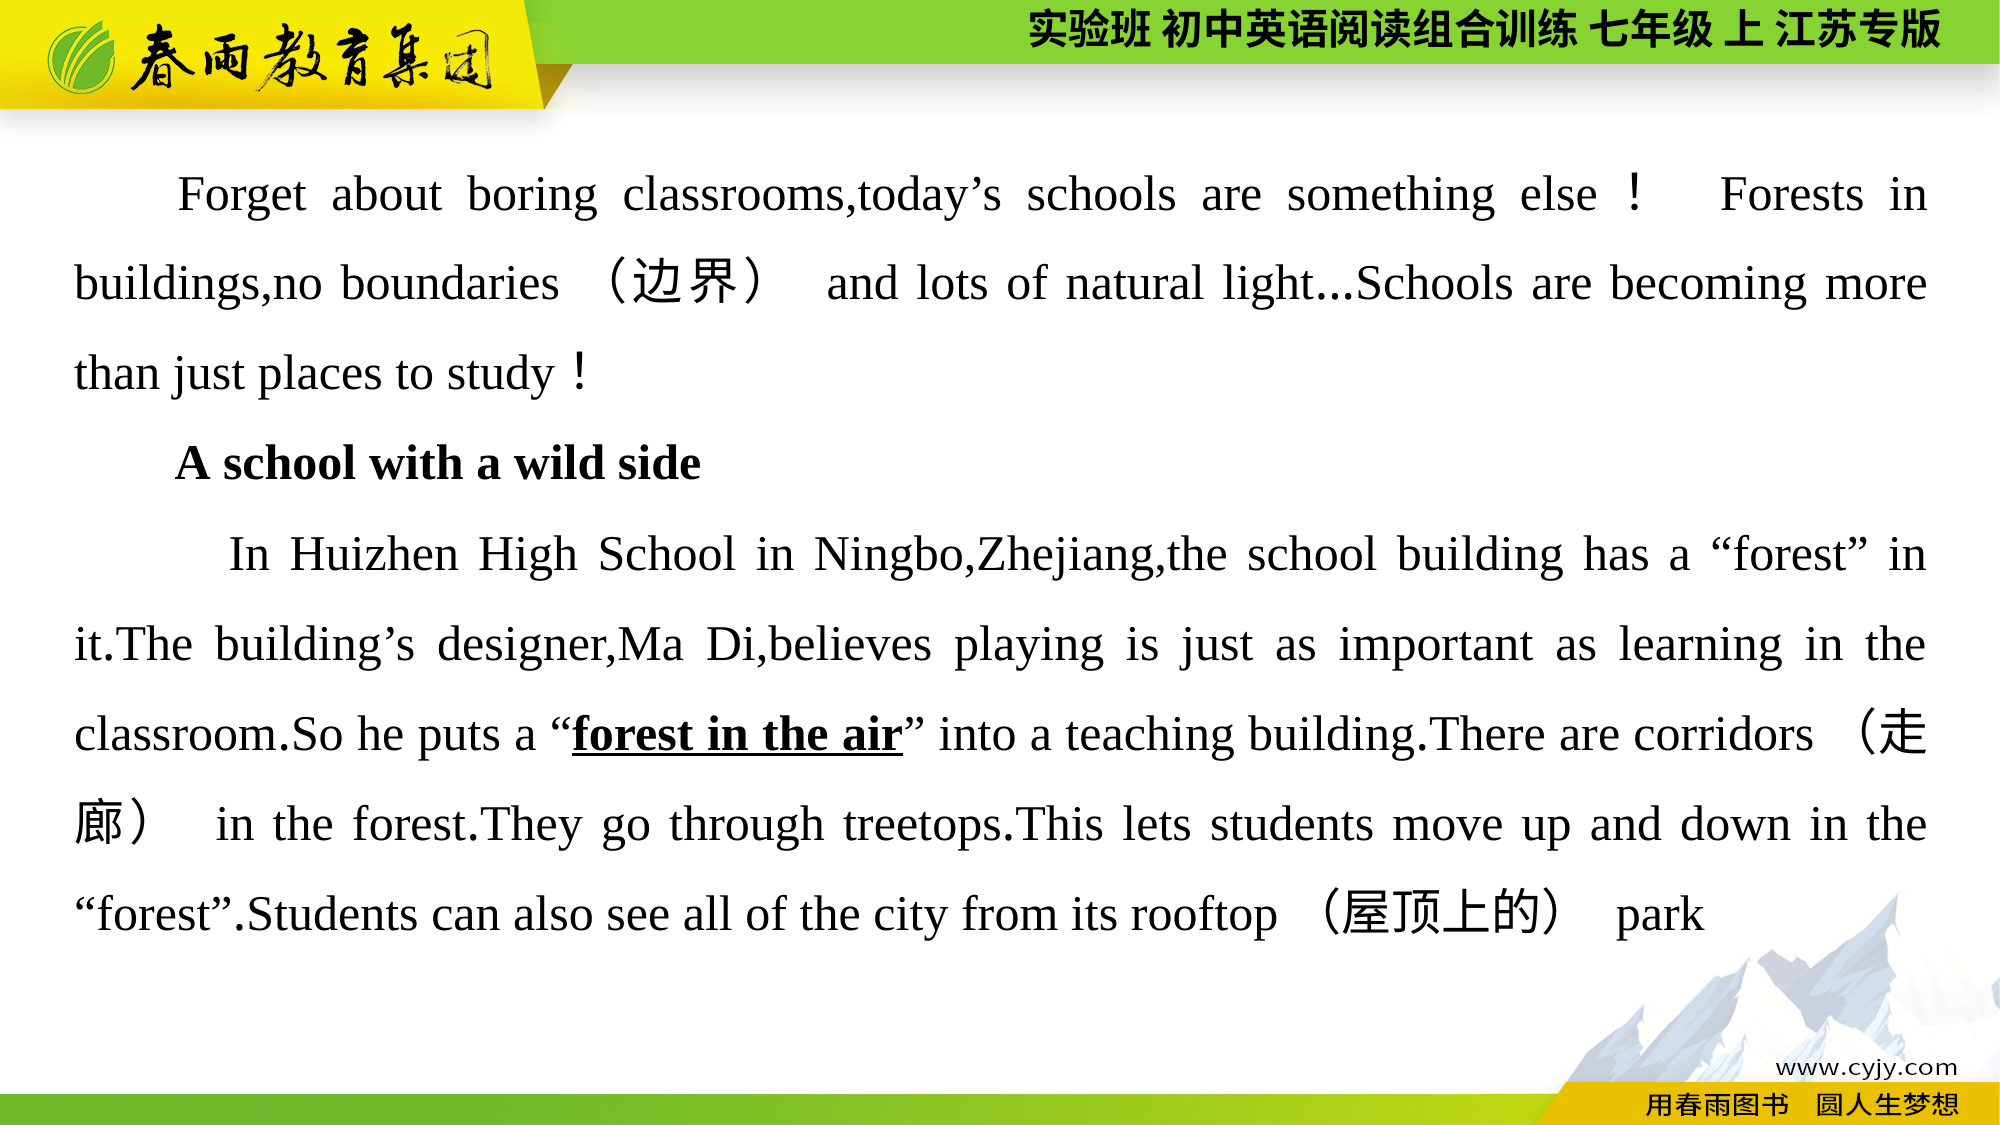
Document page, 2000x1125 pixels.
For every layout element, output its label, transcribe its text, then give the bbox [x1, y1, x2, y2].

list Forget about boring classrooms,today’s schools are something else！ Forests in buildings,no boundaries（边界） and lots of natural light...Schools are becoming more than just places to study！ A school with a wild side In Huizhen High School in Ningbo,Zhejiang,the school building has a “forest” in it.The building’s designer,Ma Di,believes playing is just as important as learning in the classroom.So he puts a “forest in the air” into a teaching building.There are corridors（走廊） in the forest.They go through treetops.This lets students move up and down in the “forest”.Students can also see all of the city from its rooftop（屋顶上的） park [59, 122, 1944, 944]
picture [0, 0, 2000, 1125]
